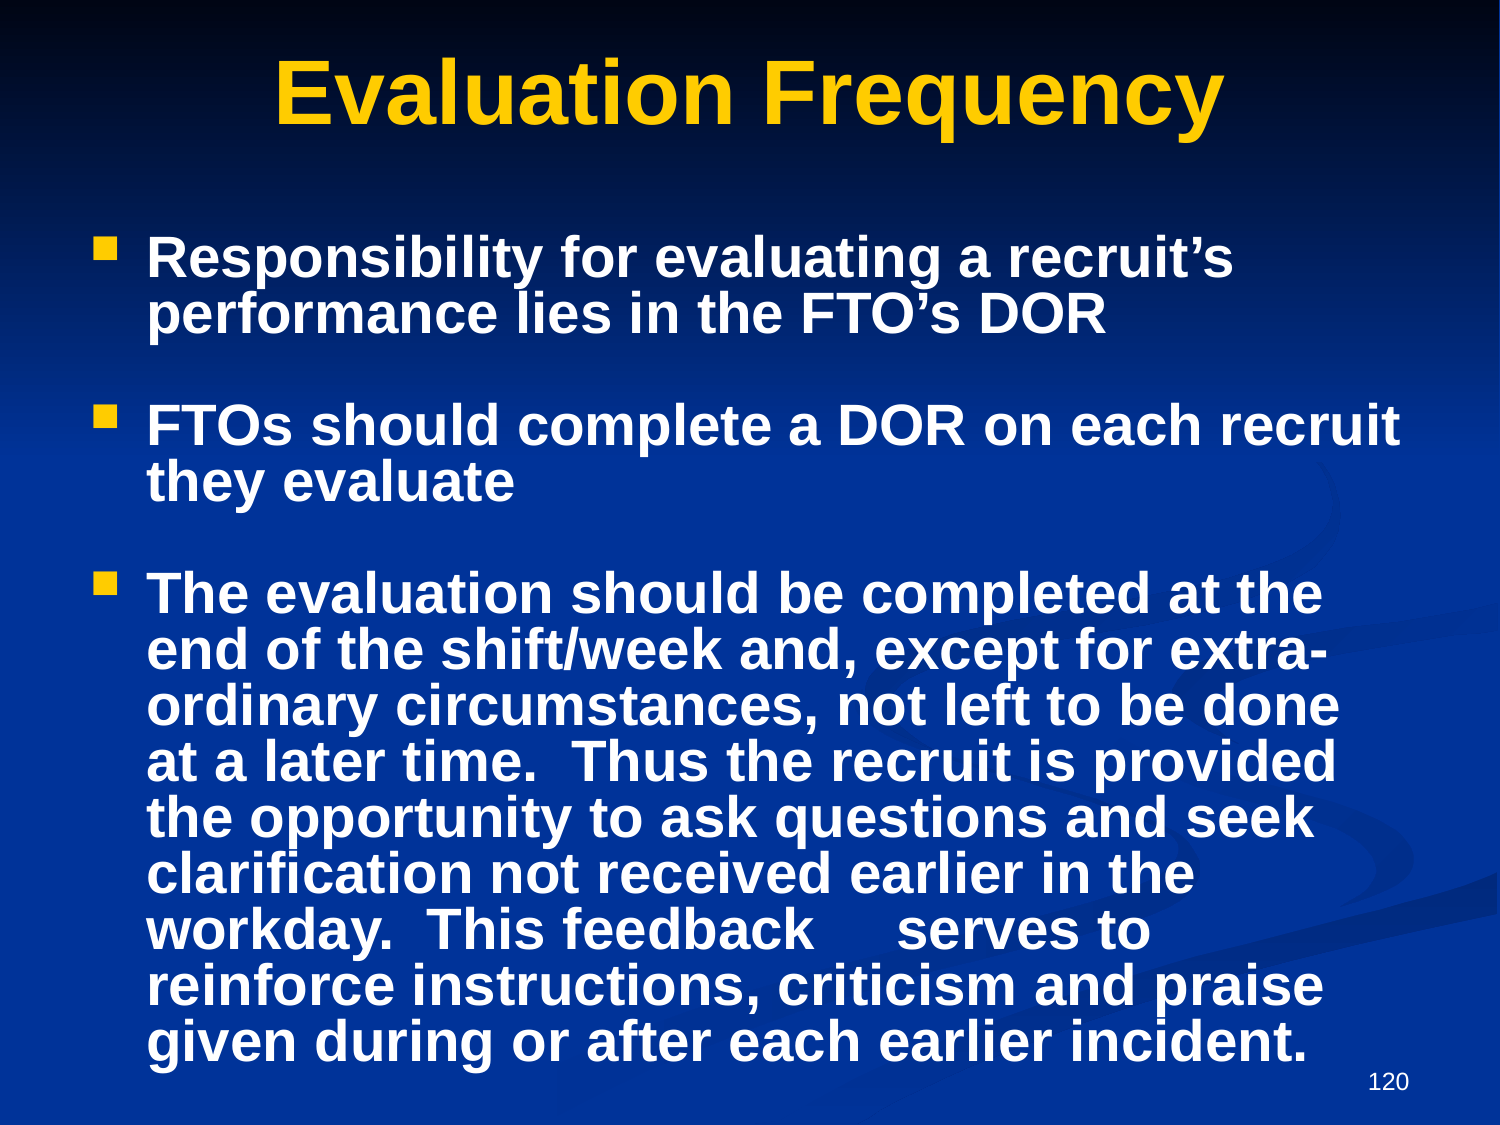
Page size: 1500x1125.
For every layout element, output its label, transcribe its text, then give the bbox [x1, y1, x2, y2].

slide_number 120 [1074, 1024, 1426, 1104]
list Responsibility for evaluating a recruit’s performance lies in the FTO’s DOR FTOs should complete a DOR on each recruit they evaluate The evaluation should be completed at the end of the shift/week and, except for extra-ordinary circumstances, not left to be done at a later time. Thus the recruit is provided the opportunity to ask questions and seek clarification not received earlier in the workday. This feedback serves to reinforce instructions, criticism and praise given during or after each earlier incident. [74, 224, 1426, 901]
title Evaluation Frequency [74, 0, 1426, 176]
